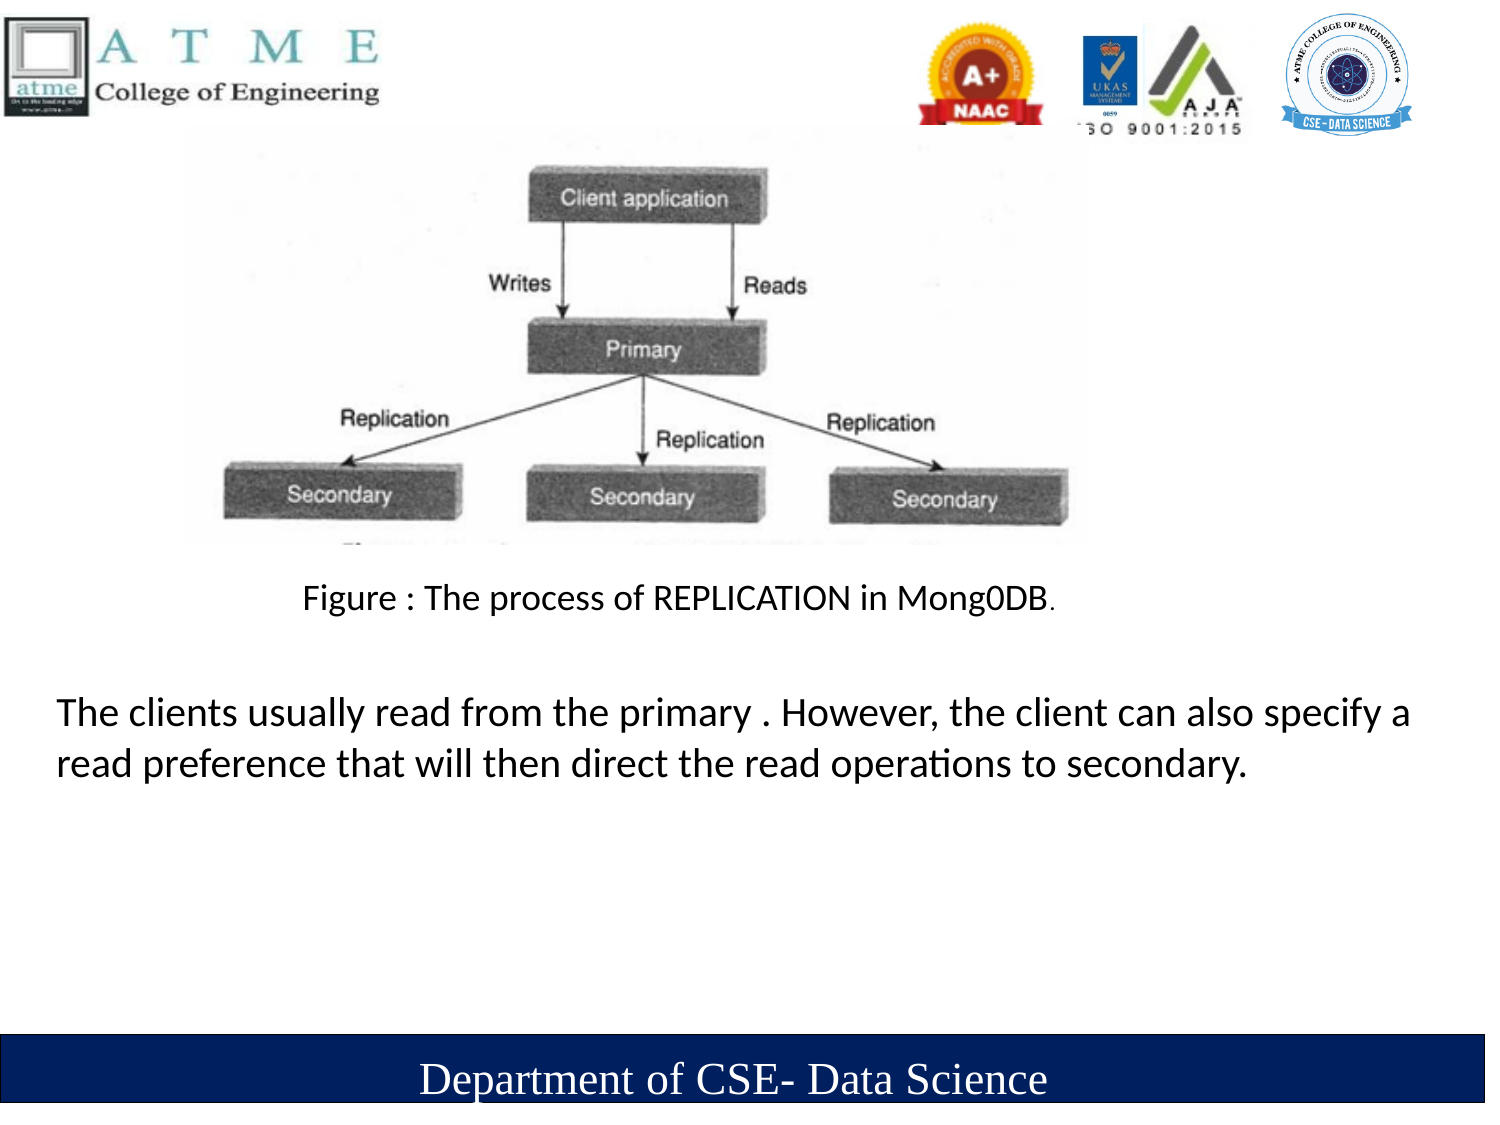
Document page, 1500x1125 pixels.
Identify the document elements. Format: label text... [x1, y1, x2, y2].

list Figure : The process of REPLICATION in Mong0DB. The clients usually read from the primary . However, the client can also specify a read preference that will then direct the read operations to secondary. [41, 157, 1459, 1005]
picture [185, 20, 1089, 546]
picture [1281, 9, 1412, 140]
picture [0, 13, 383, 121]
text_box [0, 1033, 1486, 1104]
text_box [1061, 16, 1256, 146]
